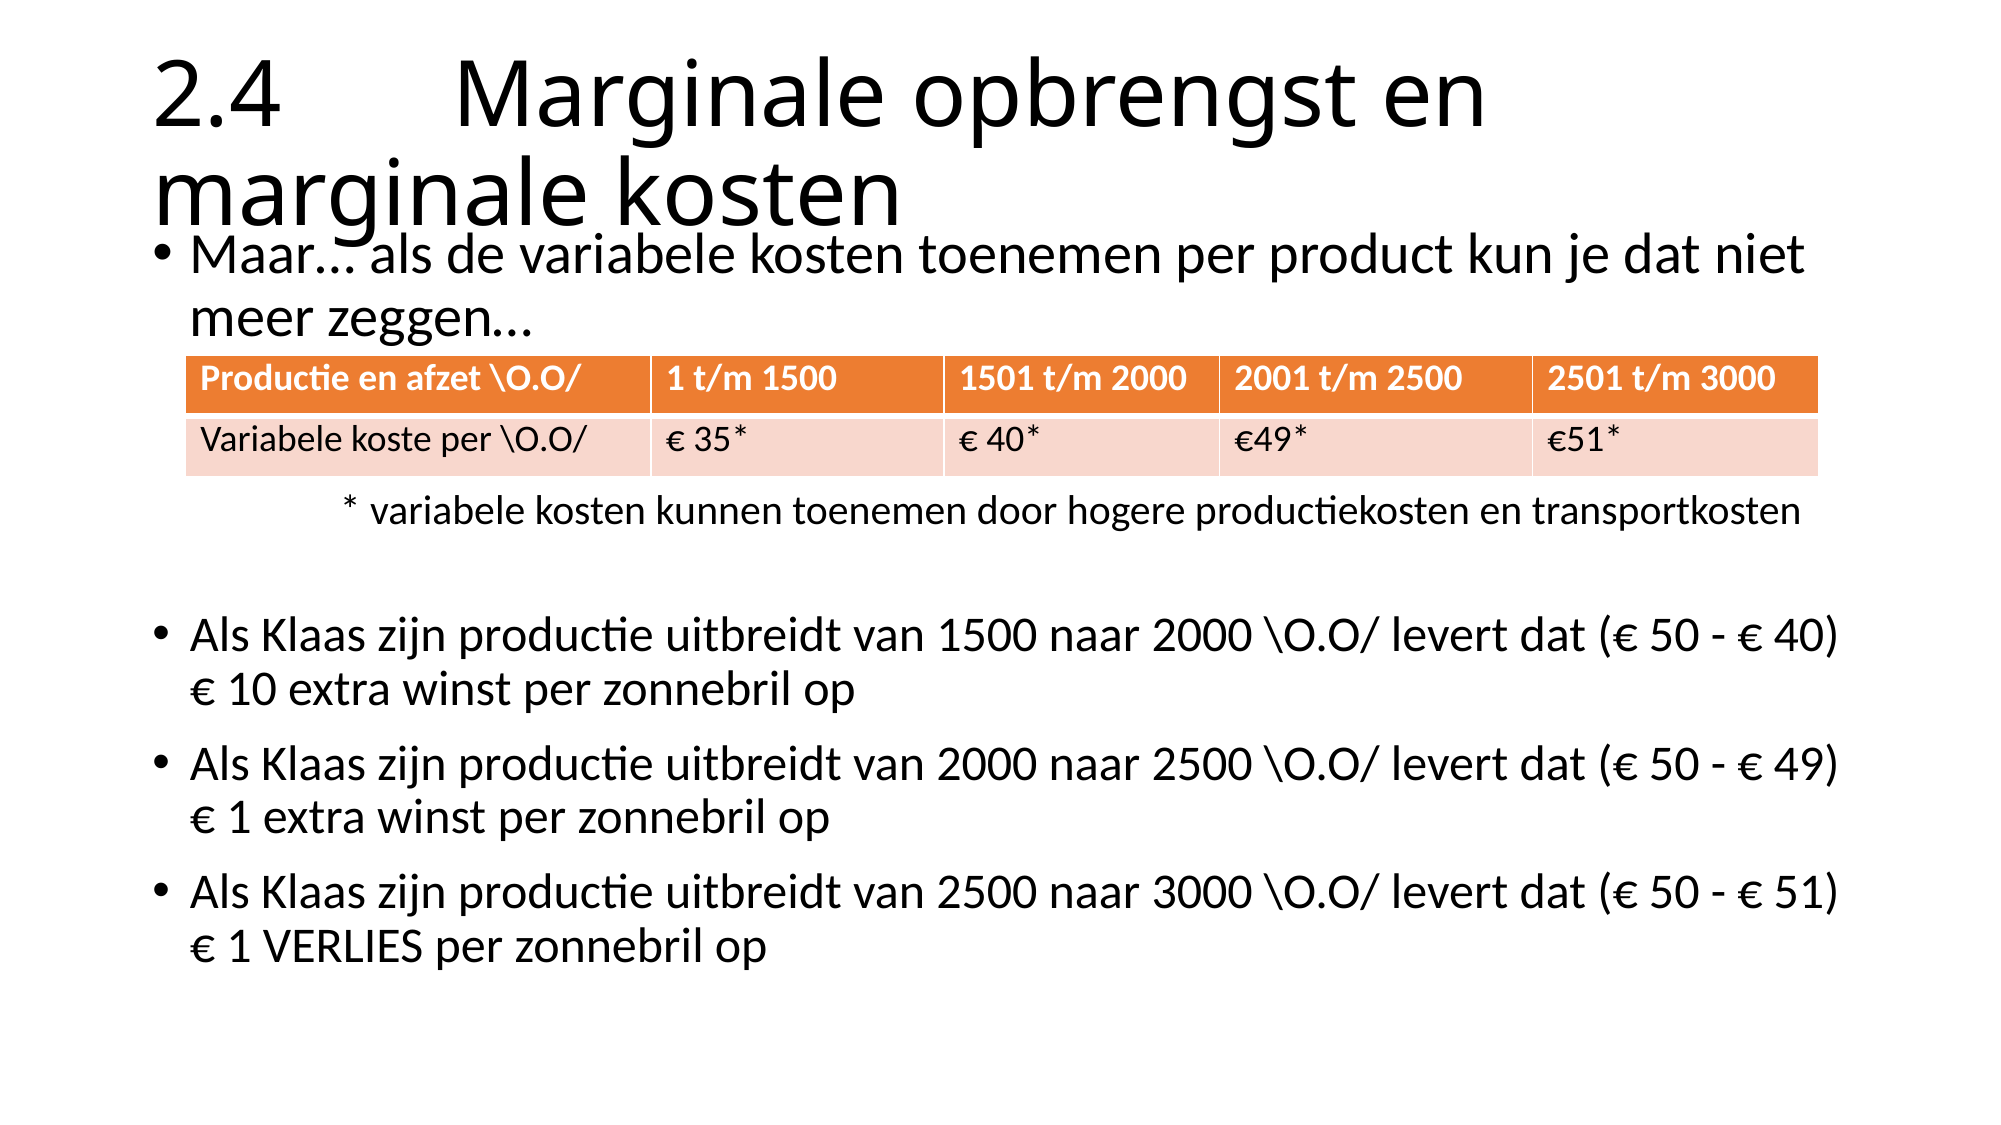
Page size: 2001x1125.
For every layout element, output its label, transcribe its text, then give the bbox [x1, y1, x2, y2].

table_header Productie en afzet \O.O/ [186, 356, 650, 413]
table_header 1501 t/m 2000 [945, 356, 1219, 413]
title 2.4 Marginale opbrengst en marginale kosten [137, 37, 1863, 215]
table_cell € 40* [945, 419, 1219, 476]
table_header 1 t/m 1500 [652, 356, 943, 413]
table_cell € 35* [652, 419, 943, 476]
table_header 2001 t/m 2500 [1220, 356, 1532, 413]
table_cell Variabele koste per \O.O/ [186, 419, 650, 476]
table_cell €49* [1220, 419, 1532, 476]
table_cell €51* [1533, 419, 1818, 476]
table_header 2501 t/m 3000 [1533, 356, 1818, 413]
list Maar… als de variabele kosten toenemen per product kun je dat niet meer zeggen… * variabele kosten kunnen toenemen door hogere productiekosten en transportkosten Als Klaas zijn productie uitbreidt van 1500 naar 2000 \O.O/ levert dat (€ 50 - € 40) € 10 extra winst per zonnebril op Als Klaas zijn productie uitbreidt van 2000 naar 2500 \O.O/ levert dat (€ 50 - € 49) € 1 extra winst per zonnebril op Als Klaas zijn productie uitbreidt van 2500 naar 3000 \O.O/ levert dat (€ 50 - € 51) € 1 VERLIES per zonnebril op [137, 215, 1950, 1114]
